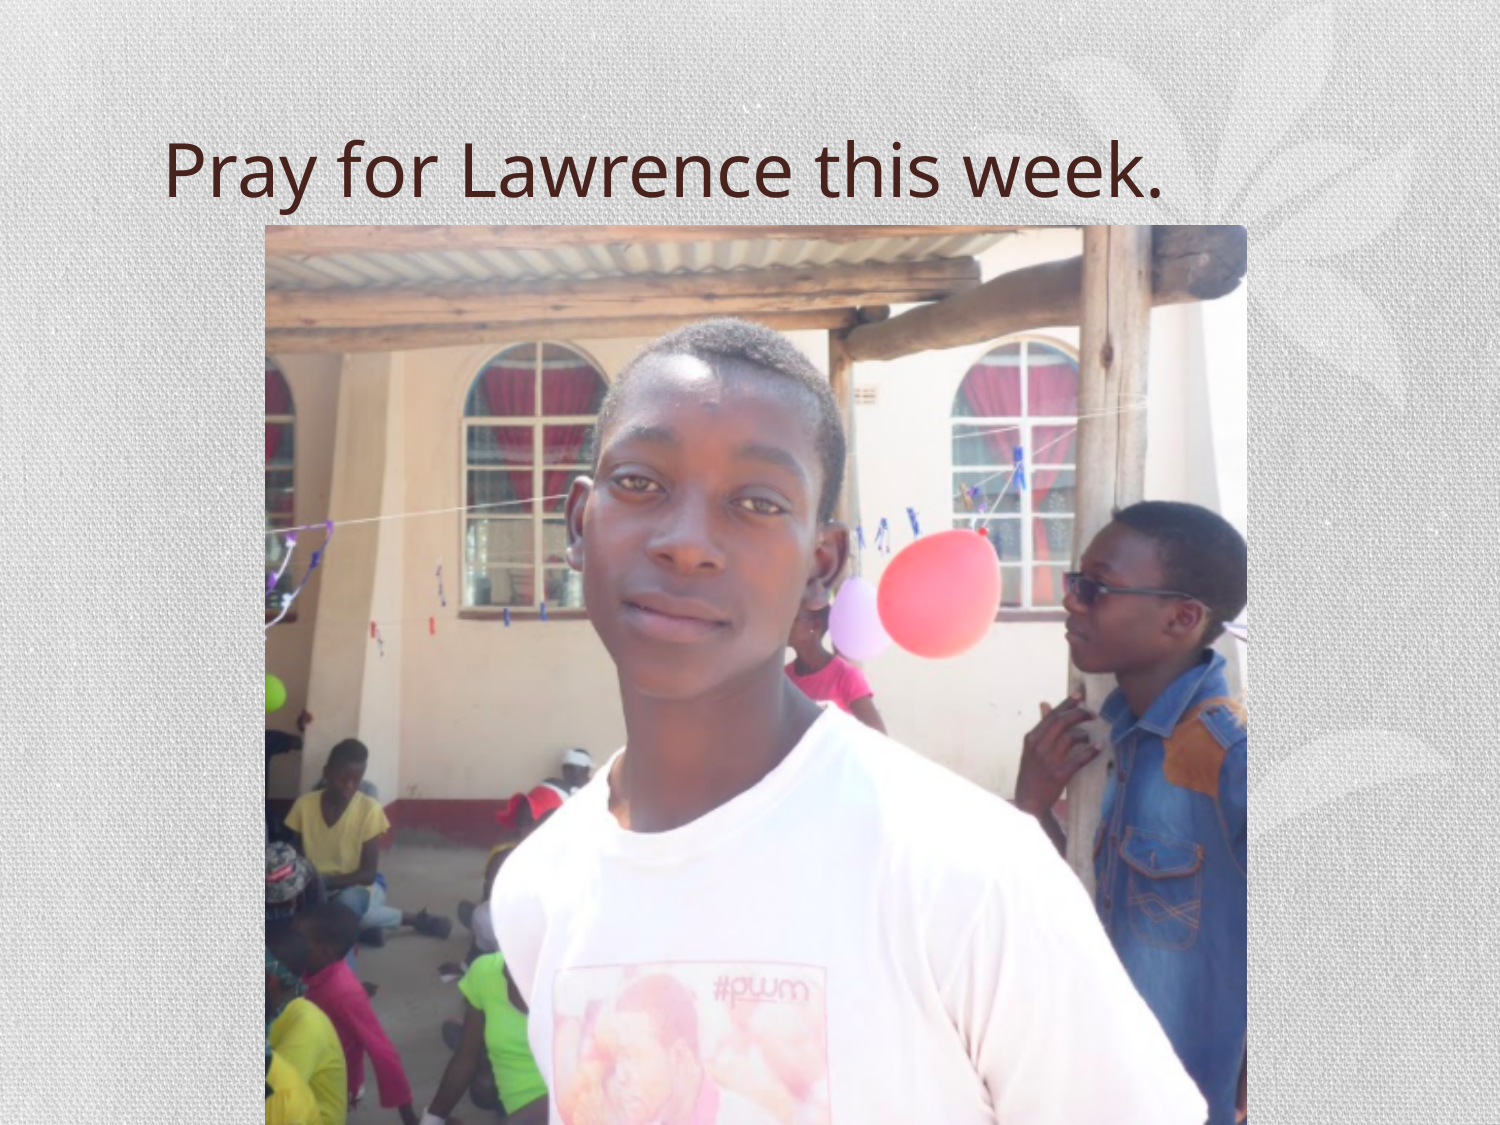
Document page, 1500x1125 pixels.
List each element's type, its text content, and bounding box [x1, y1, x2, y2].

picture [0, 0, 1500, 1125]
title Pray for Lawrence this week. [147, 101, 1365, 220]
